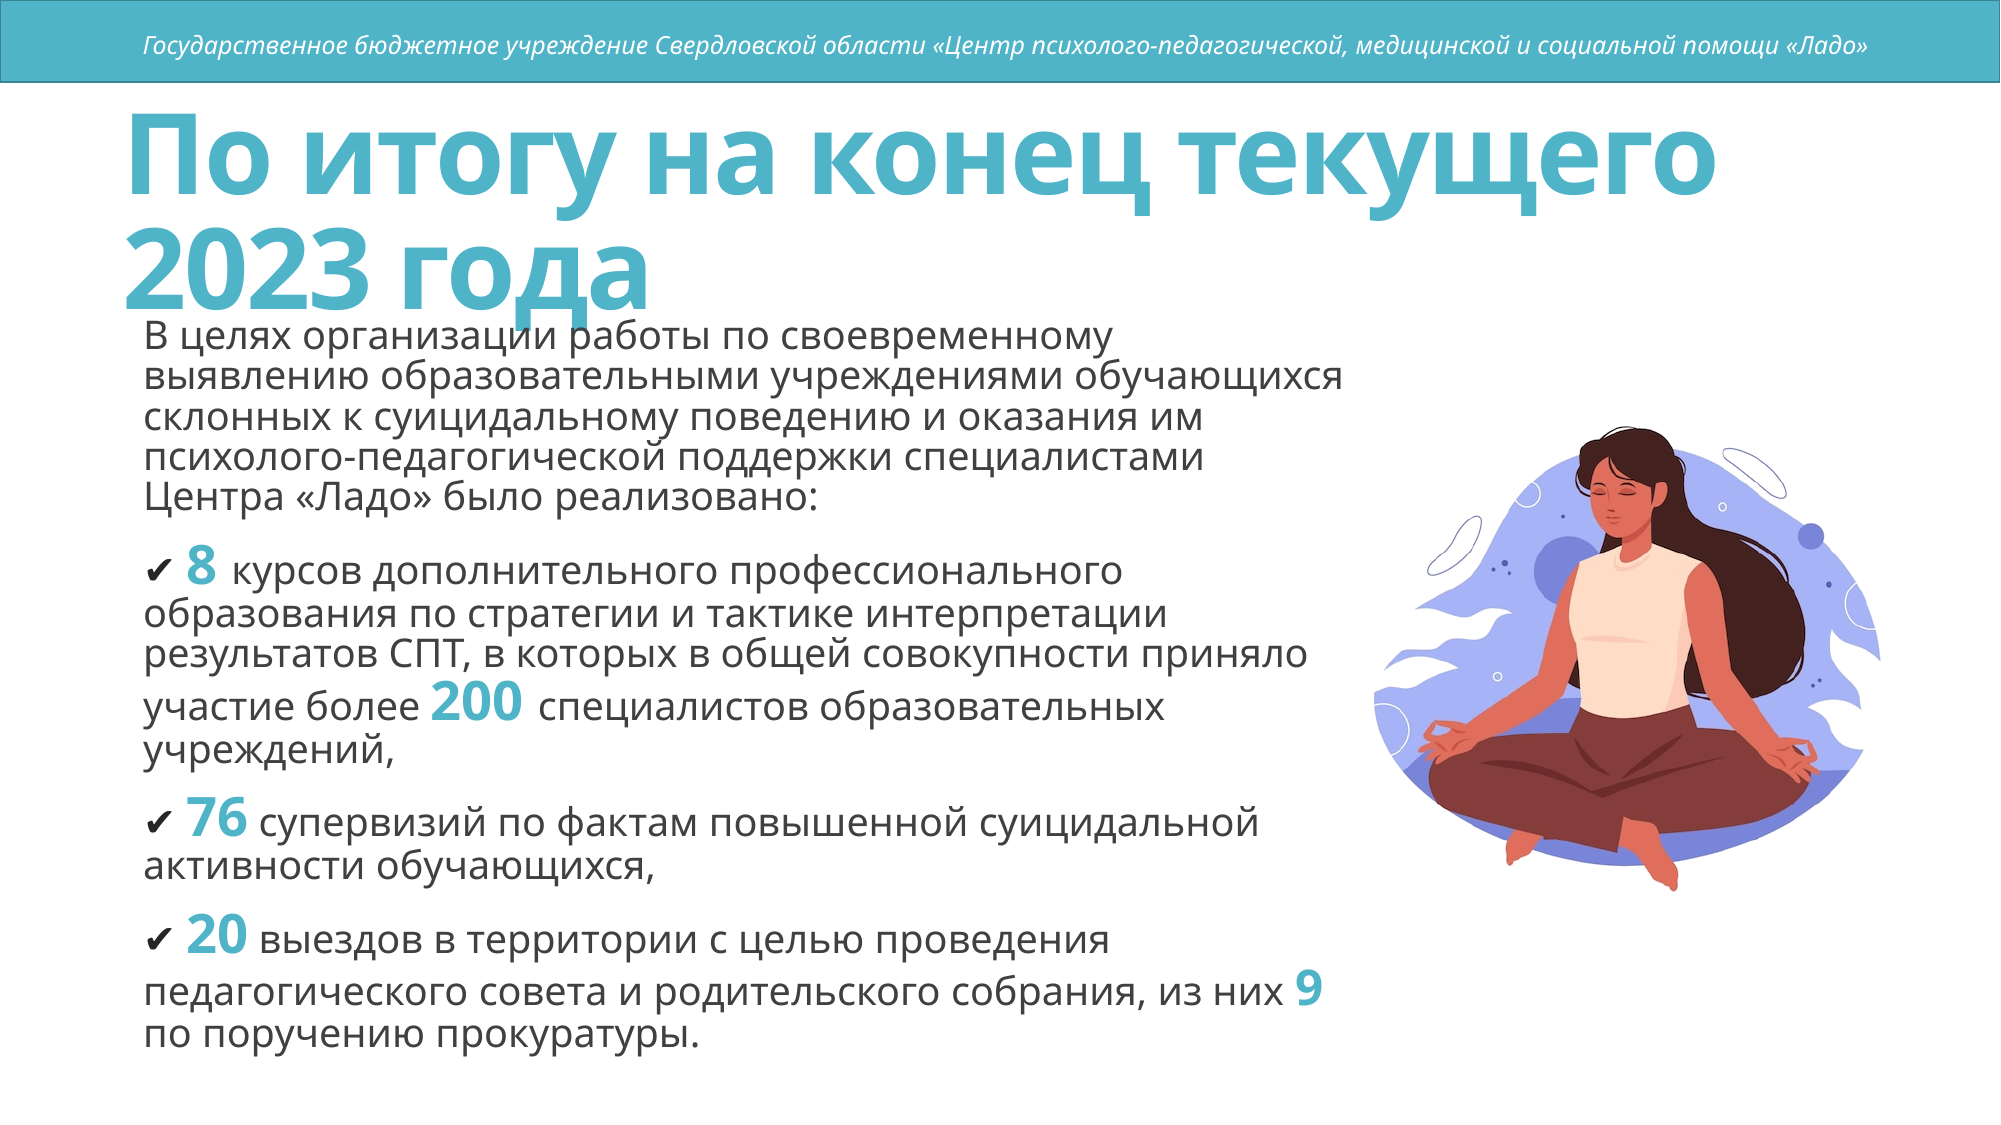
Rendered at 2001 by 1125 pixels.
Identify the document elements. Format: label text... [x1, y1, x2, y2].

picture [1329, 339, 1938, 948]
list В целях организации работы по своевременному выявлению образовательными учреждениями обучающихся склонных к суицидальному поведению и оказания им психолого-педагогической поддержки специалистами Центра «Ладо» было реализовано: ✔ 8 курсов дополнительного профессионального образования по стратегии и тактике интерпретации результатов СПТ, в которых в общей совокупности приняло участие более 200 специалистов образовательных учреждений, ✔ 76 супервизий по фактам повышенной суицидальной активности обучающихся, ✔ 20 выездов в территории с целью проведения педагогического совета и родительского собрания, из них 9 по поручению прокуратуры. [115, 310, 1361, 1064]
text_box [0, 0, 2000, 83]
title По итогу на конец текущего 2023 года [107, 83, 1876, 354]
